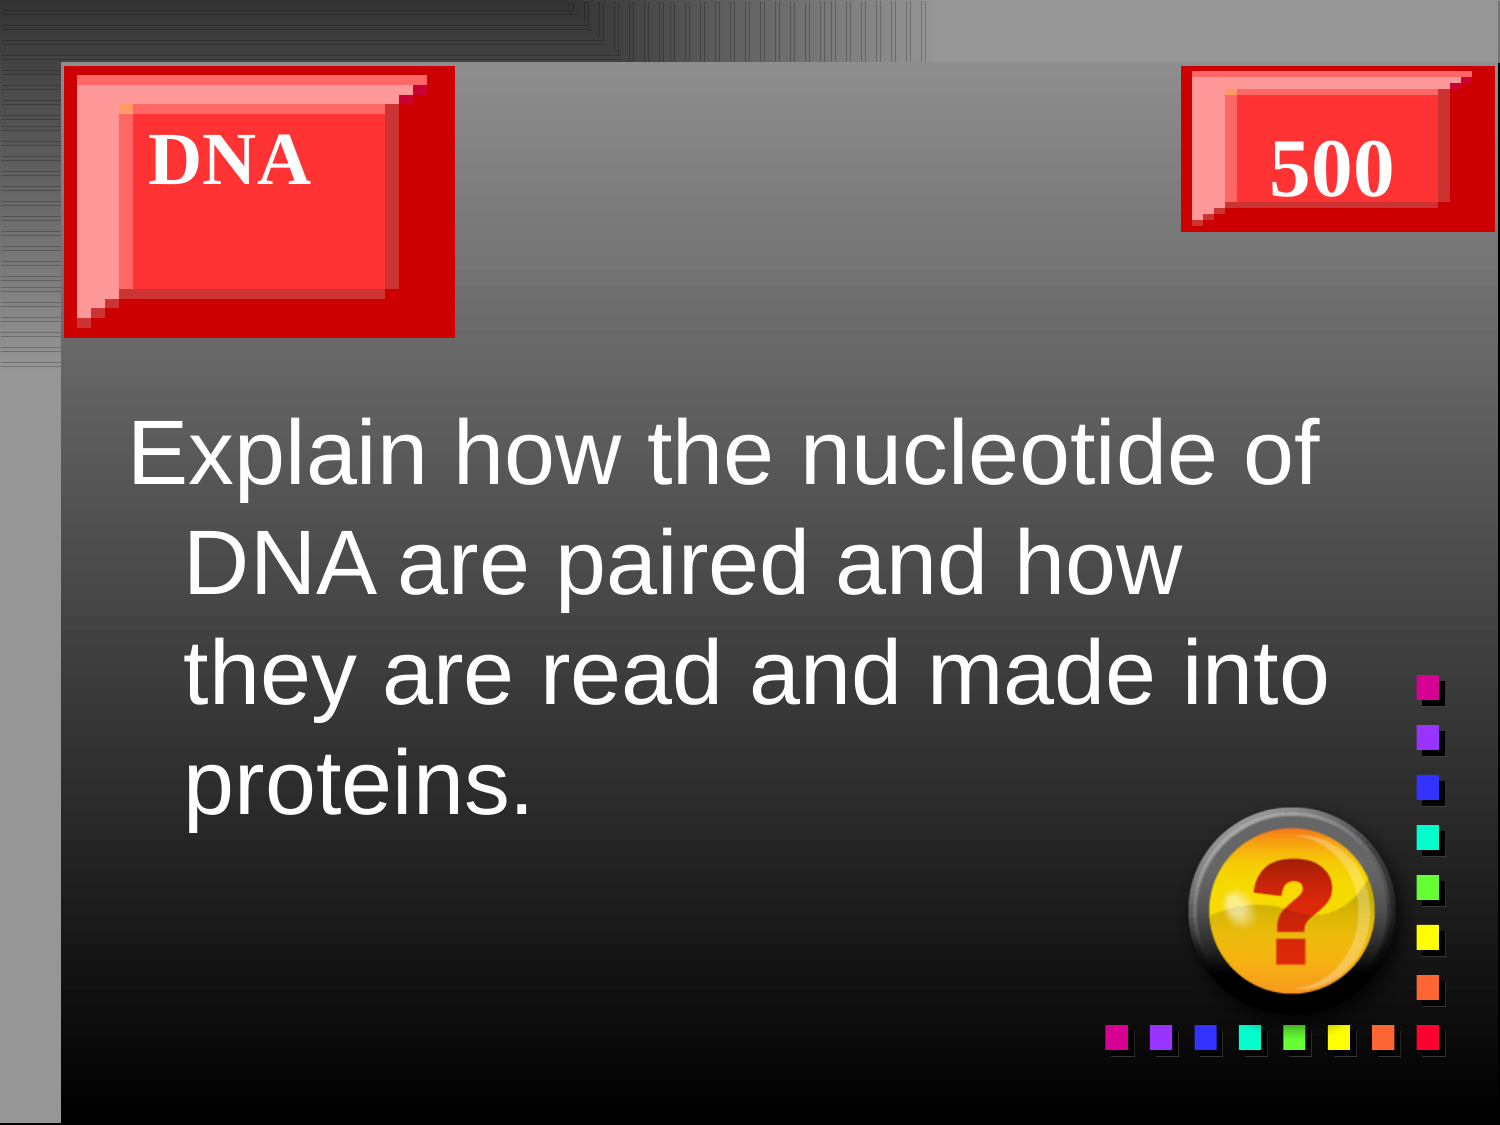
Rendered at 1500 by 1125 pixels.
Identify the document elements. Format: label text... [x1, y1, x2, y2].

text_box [1180, 66, 1495, 232]
list Explain how the nucleotide of DNA are paired and how they are read and made into proteins. [112, 385, 1388, 988]
picture [1174, 798, 1416, 1039]
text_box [64, 66, 479, 339]
